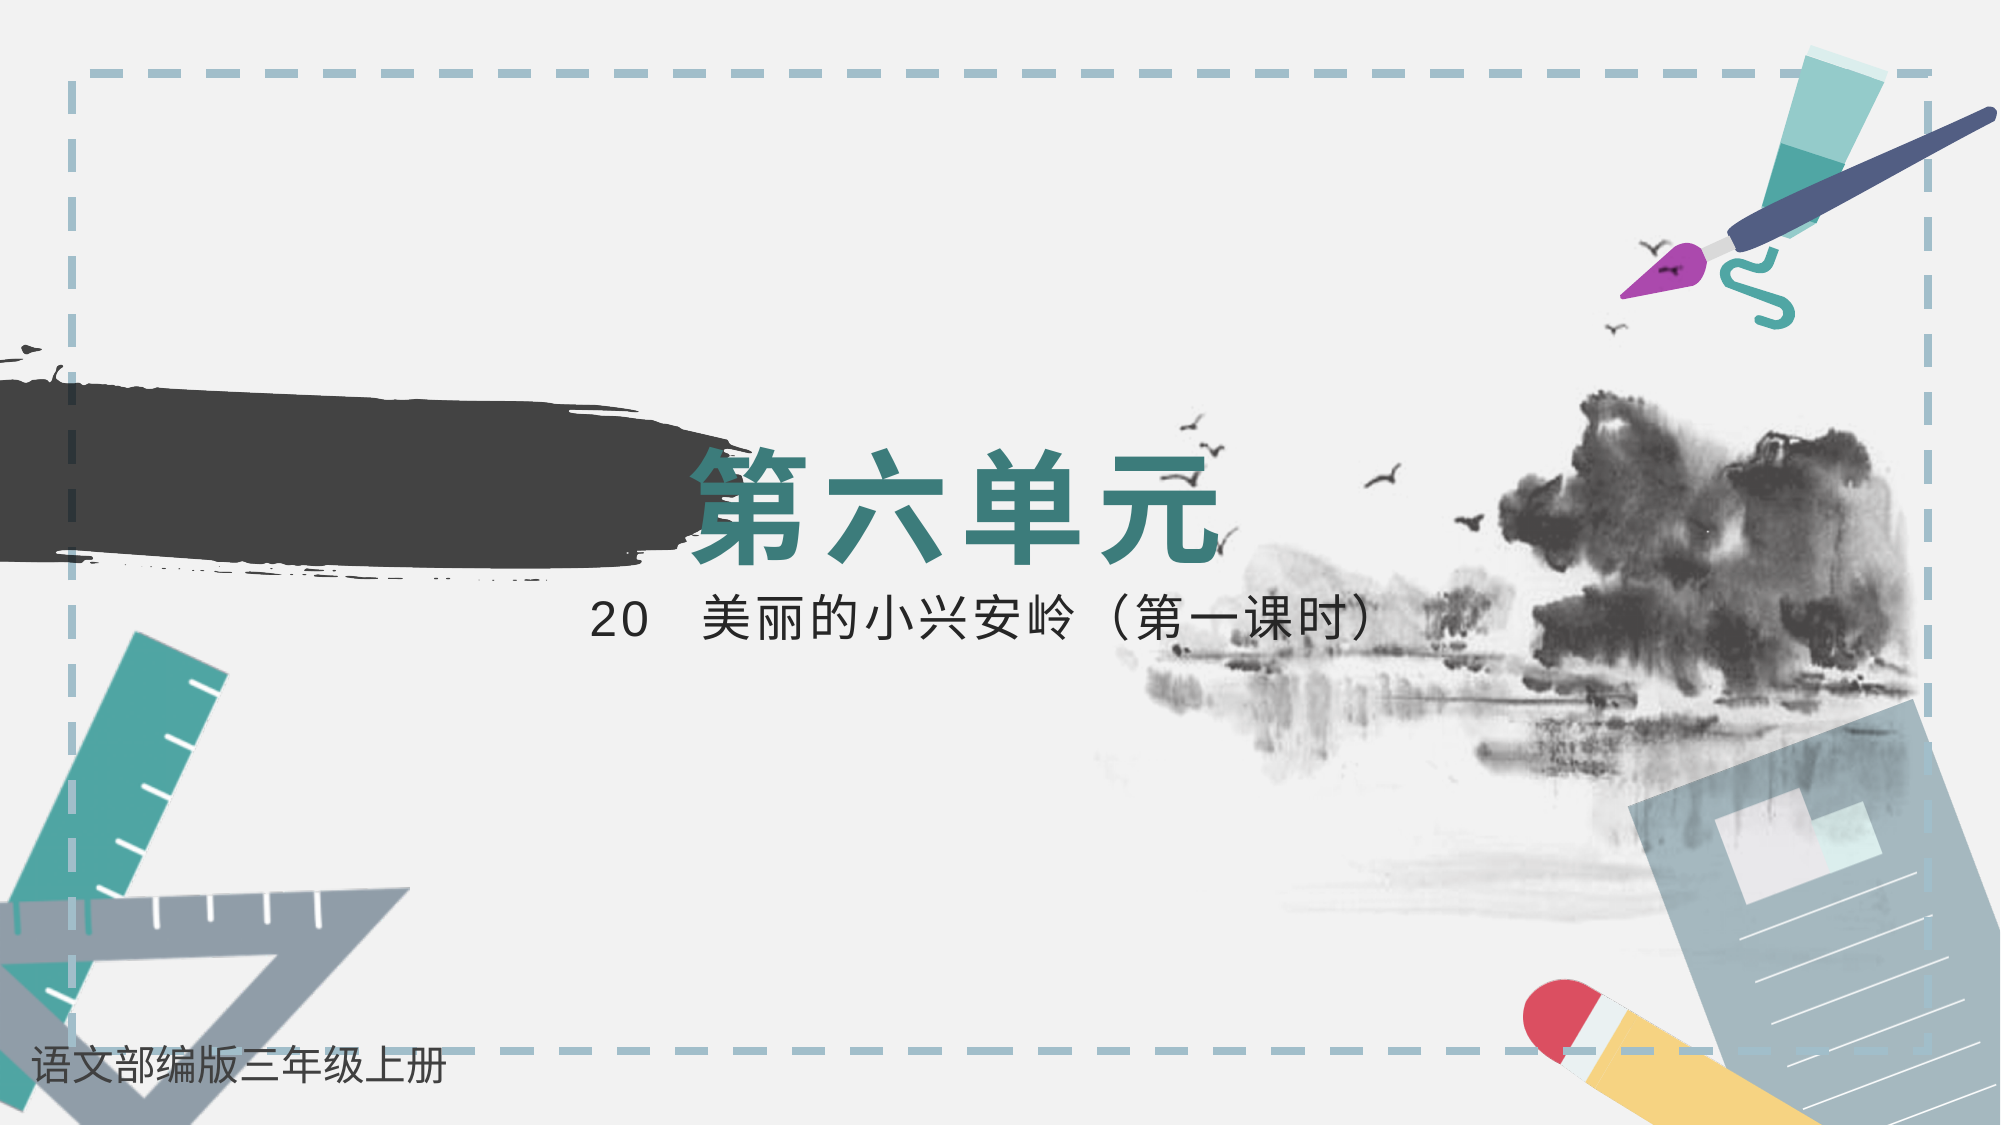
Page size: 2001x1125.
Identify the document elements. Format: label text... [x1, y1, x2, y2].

picture [0, 611, 410, 1125]
text_box 20 美丽的小兴安岭（第一课时） [375, 586, 1093, 783]
text_box 语文部编版三年级上册 [15, 1031, 616, 1097]
picture [1093, 235, 2001, 1125]
text_box 第六单元 [752, 351, 1093, 580]
picture [0, 335, 752, 582]
